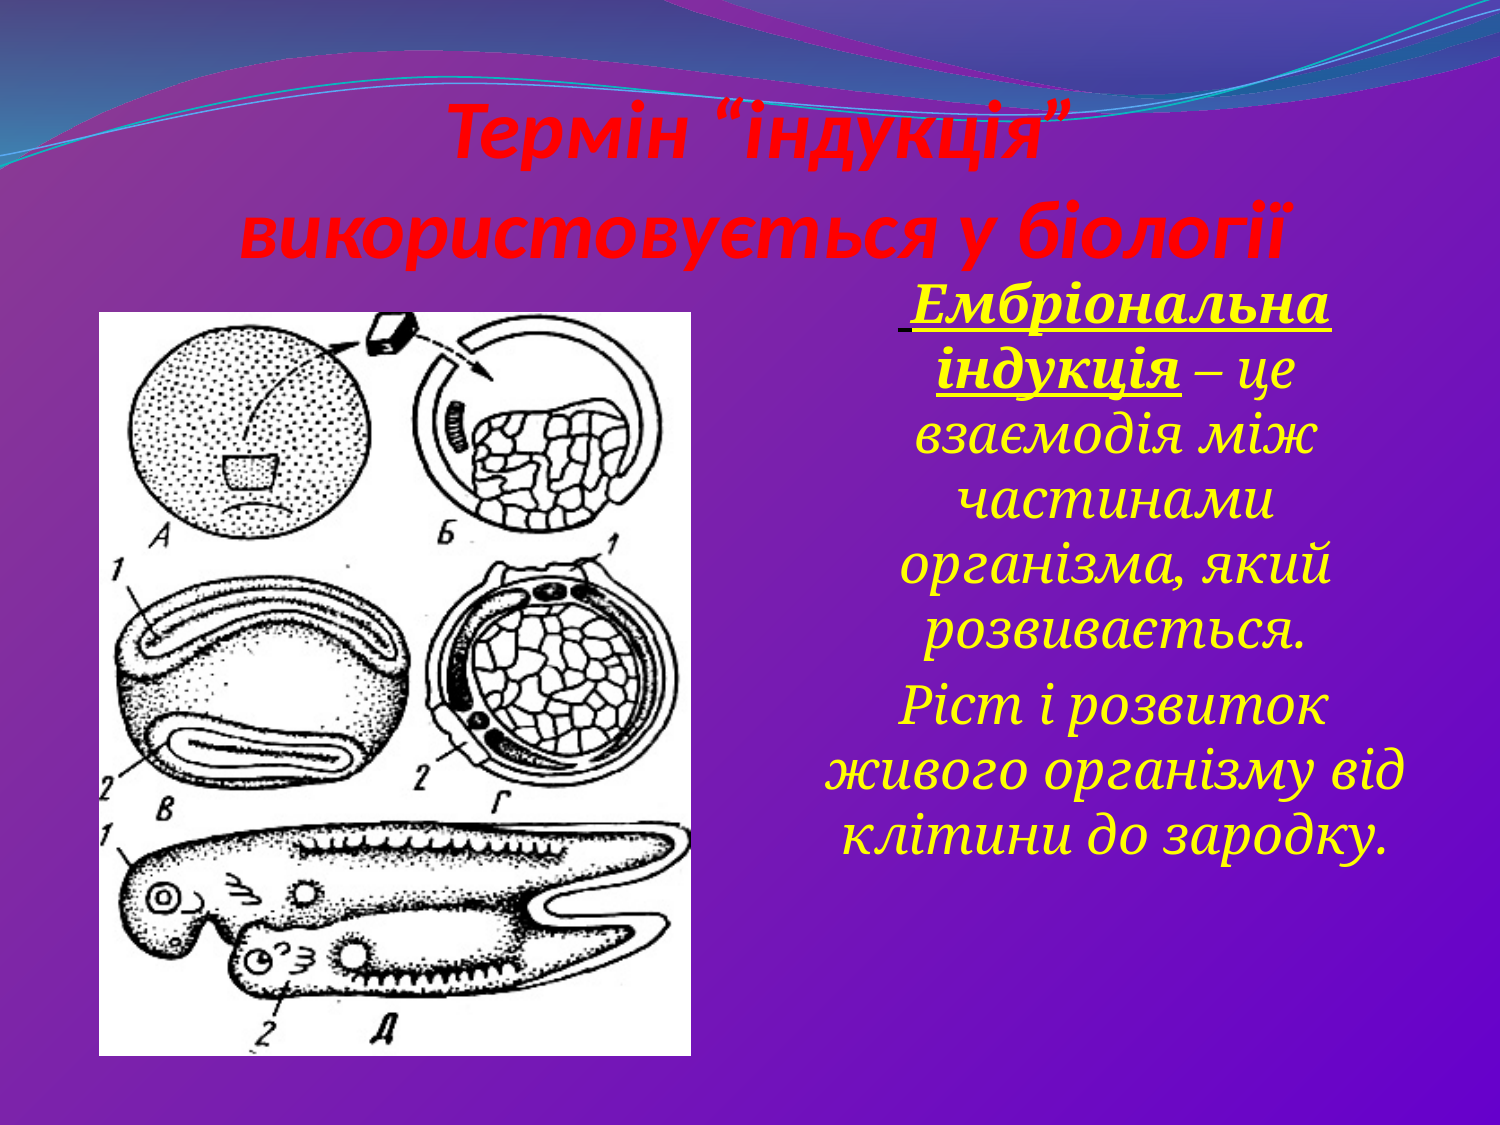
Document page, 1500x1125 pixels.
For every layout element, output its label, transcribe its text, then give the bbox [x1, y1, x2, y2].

title Термін “індукція” використовується у біології [87, 0, 1438, 275]
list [99, 312, 692, 1056]
list Ембріональна індукція – це взаємодія між частинами організма, який розвивається. Ріст і розвиток живого організму від клітини до зародку. [762, 262, 1425, 1075]
